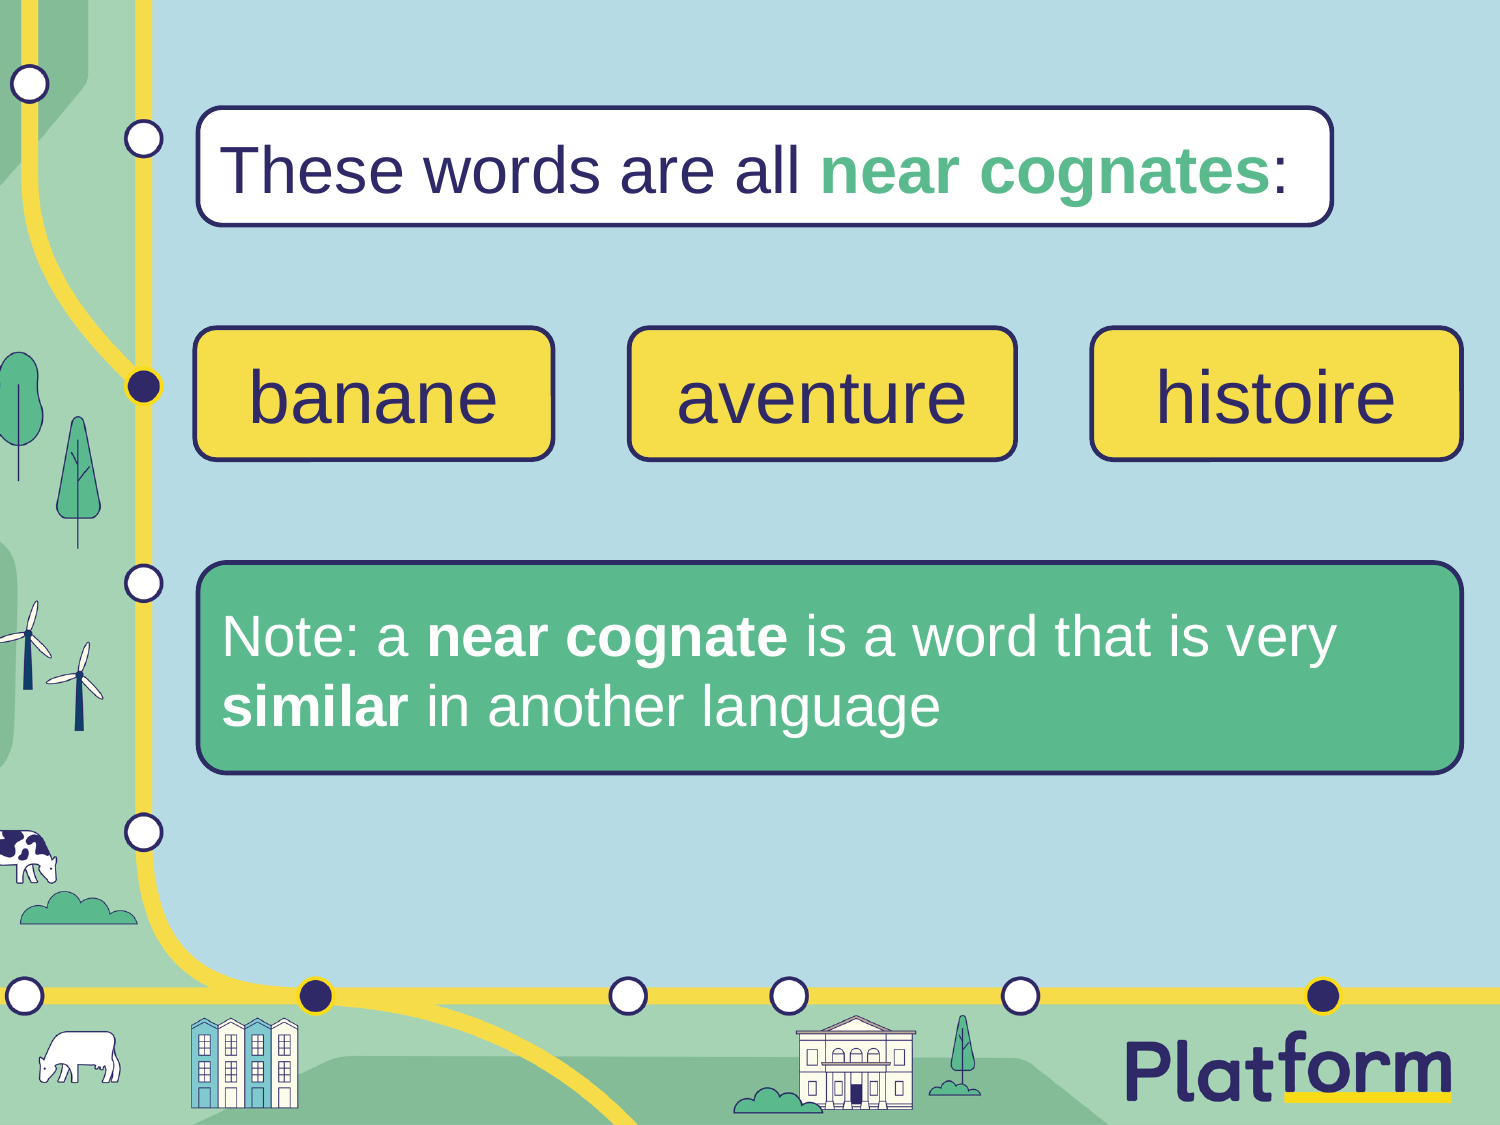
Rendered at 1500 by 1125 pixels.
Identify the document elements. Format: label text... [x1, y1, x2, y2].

picture [0, 0, 1500, 1125]
text_box These words are all near cognates: [197, 107, 1332, 226]
text_box Note: a near cognate is a word that is very similar in another language [198, 562, 1462, 774]
text_box histoire [1091, 327, 1462, 460]
text_box banane [194, 327, 554, 460]
text_box aventure [629, 327, 1016, 460]
